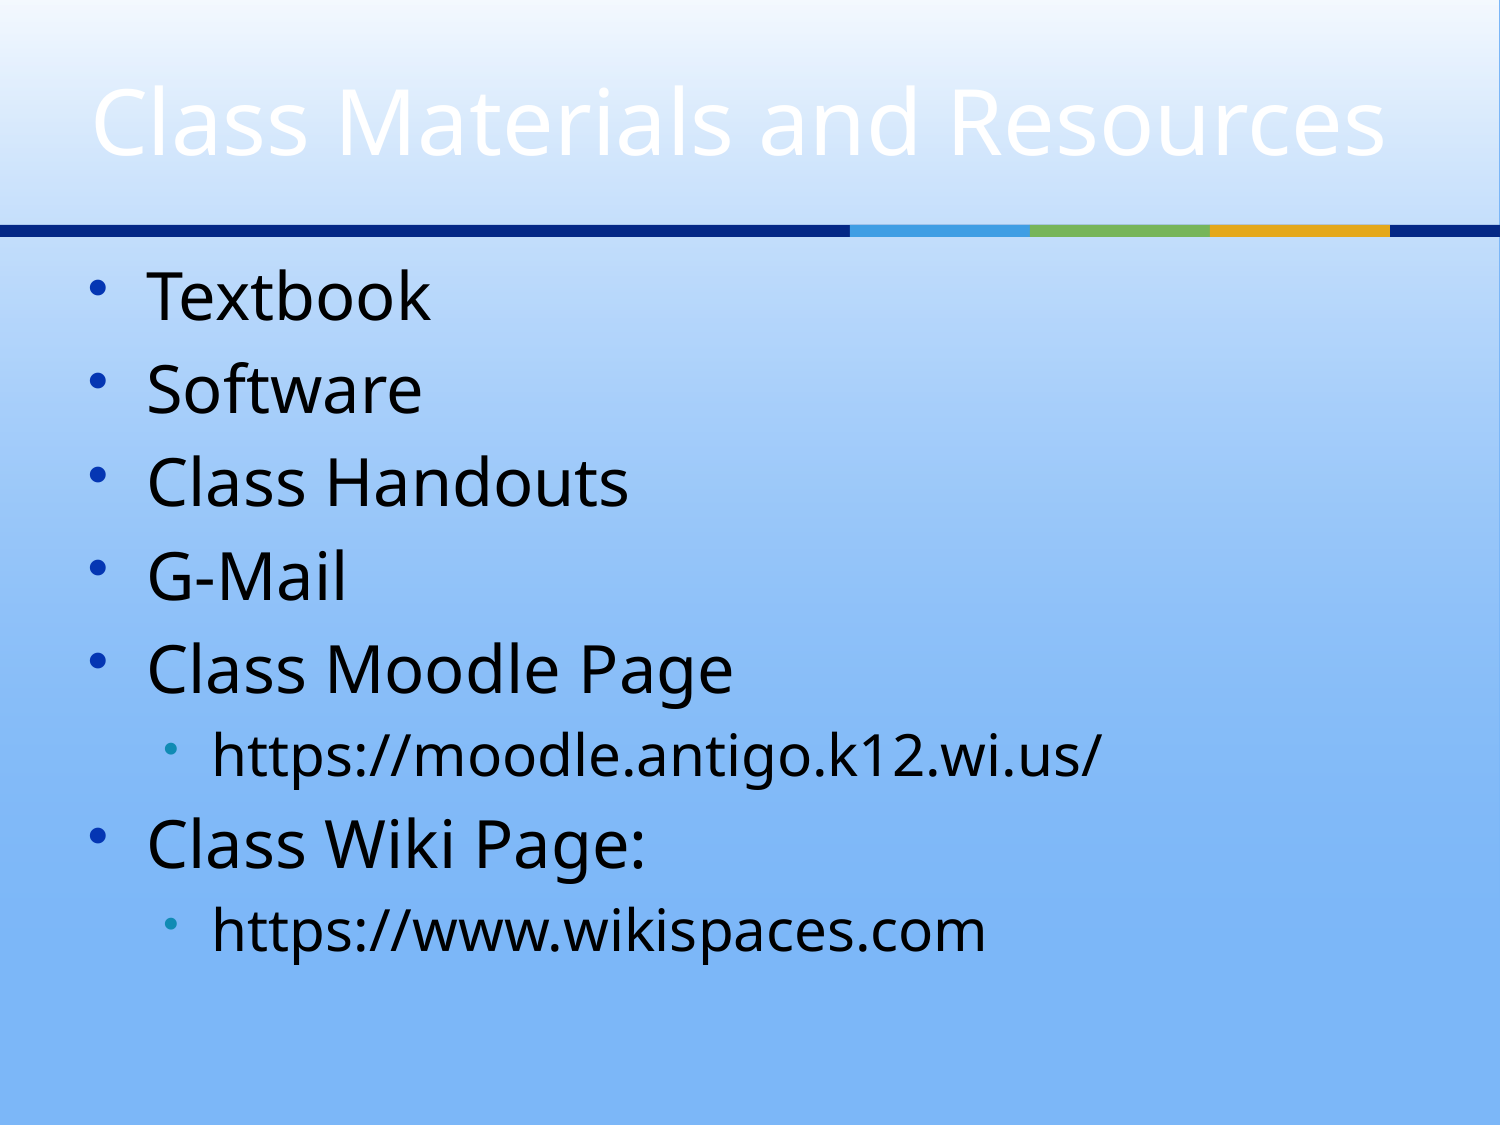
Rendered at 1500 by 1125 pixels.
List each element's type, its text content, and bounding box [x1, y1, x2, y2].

title Class Materials and Resources [75, 24, 1425, 213]
list Textbook Software Class Handouts G-Mail Class Moodle Page https://moodle.antigo.k12.wi.us/ Class Wiki Page: https://www.wikispaces.com [75, 246, 1425, 1005]
